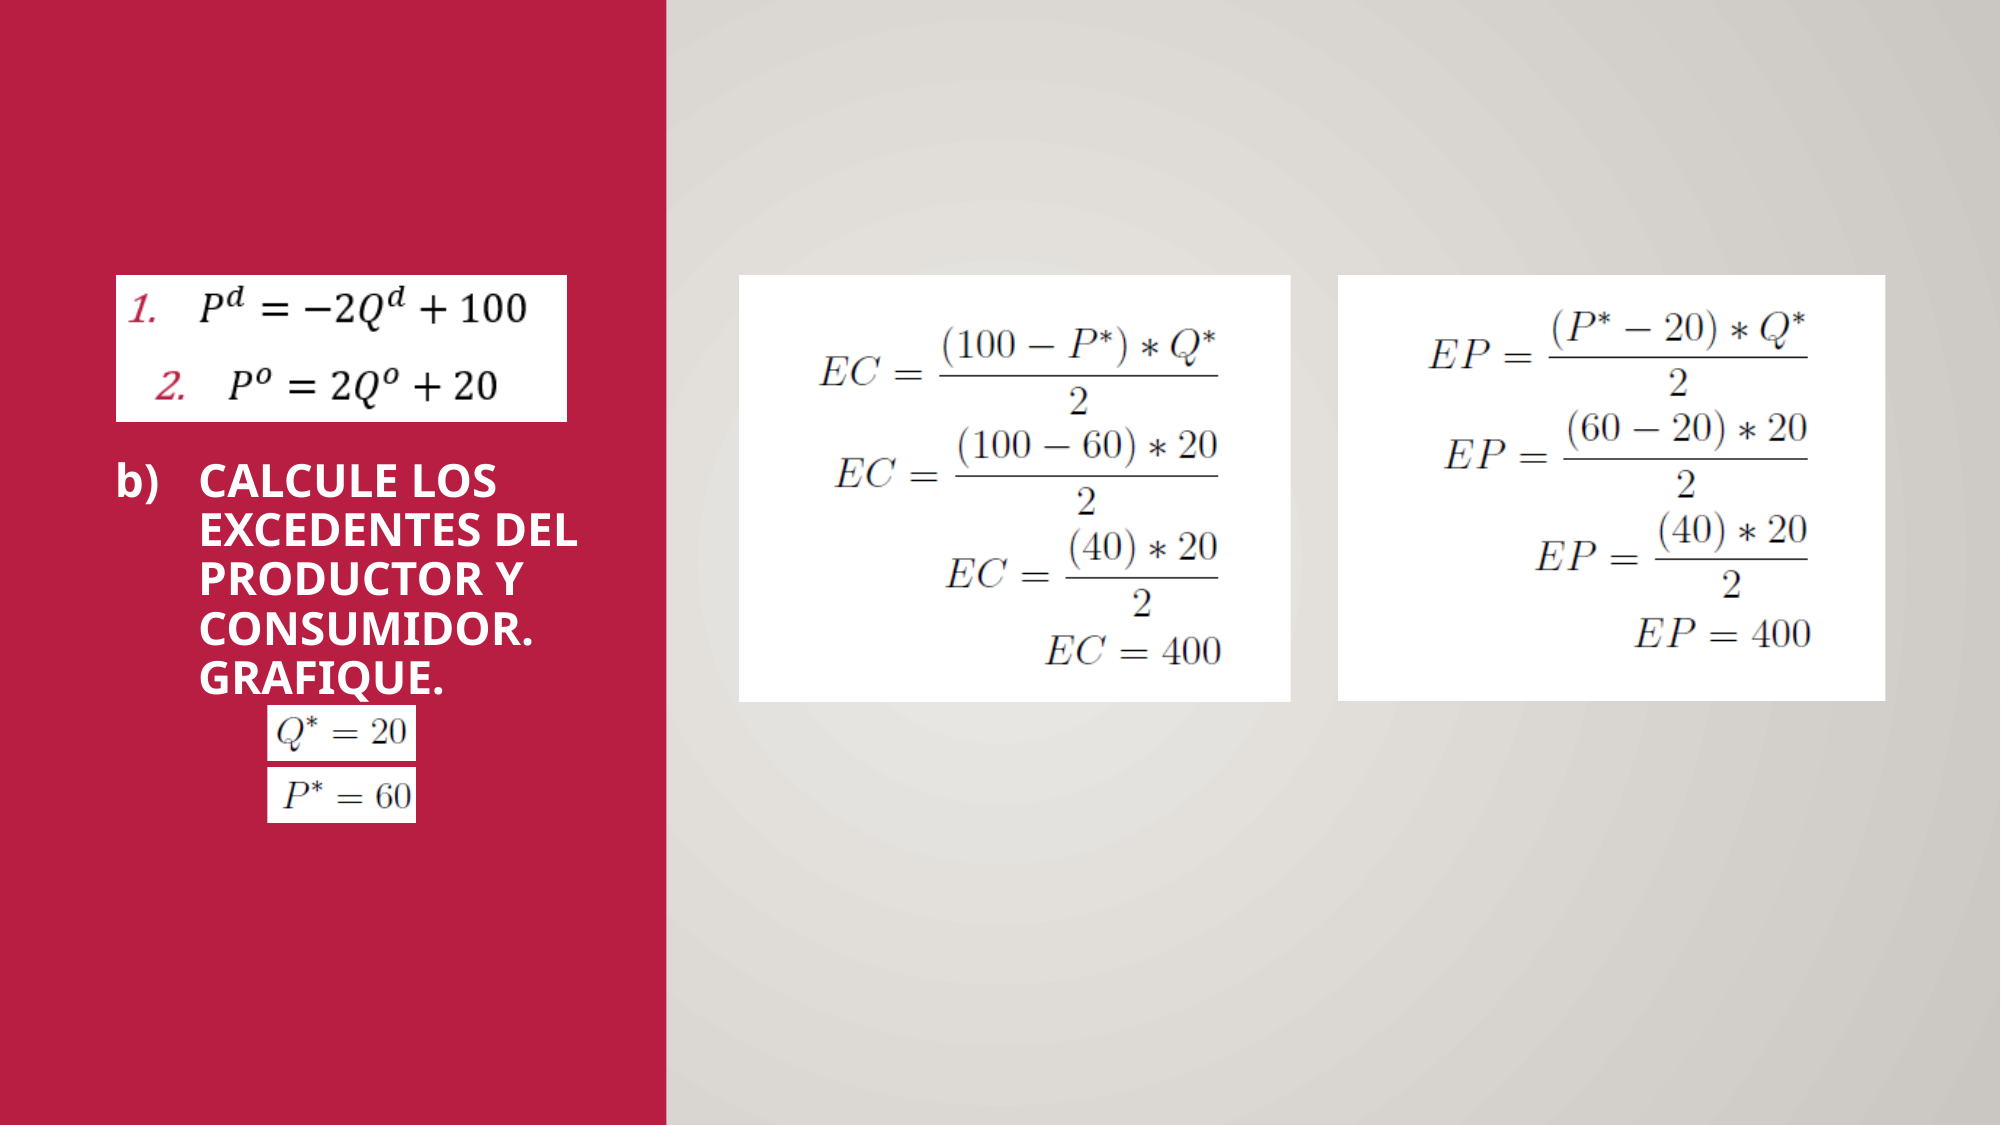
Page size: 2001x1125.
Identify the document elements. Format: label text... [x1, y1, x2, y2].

title Calcule los excedentes del productor y consumidor. Grafique. [99, 450, 602, 732]
text_box [668, 0, 2000, 1125]
text_box [0, 0, 668, 1125]
picture [267, 705, 417, 761]
picture [116, 275, 567, 422]
picture [1333, 275, 1886, 702]
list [738, 275, 1291, 702]
picture [267, 767, 417, 823]
